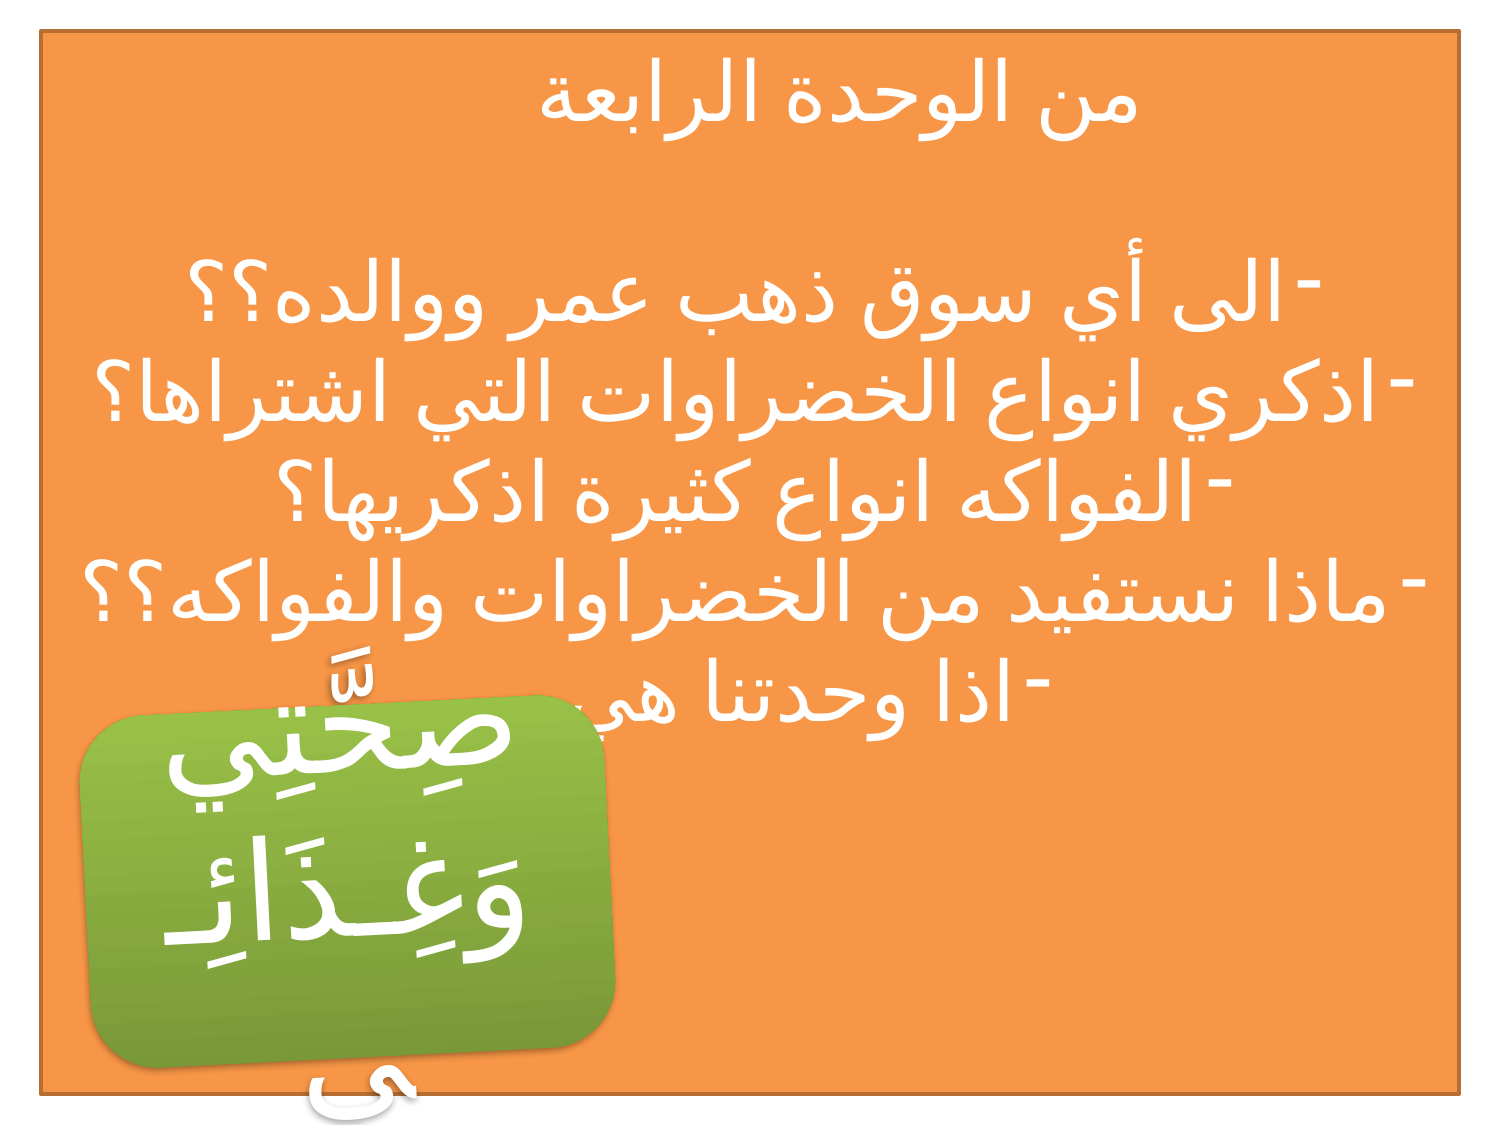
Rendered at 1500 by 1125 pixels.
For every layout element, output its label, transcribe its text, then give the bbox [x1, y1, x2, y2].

text_box صِحَّتِي وَغِـذَائِـي [79, 695, 616, 1068]
text_box من الوحدة الرابعة الى أي سوق ذهب عمر ووالده؟؟ اذكري انواع الخضراوات التي اشتراها؟ الفواكه انواع كثيرة اذكريها؟ ماذا نستفيد من الخضراوات والفواكه؟؟ اذا وحدتنا هي..... [39, 29, 1461, 1096]
